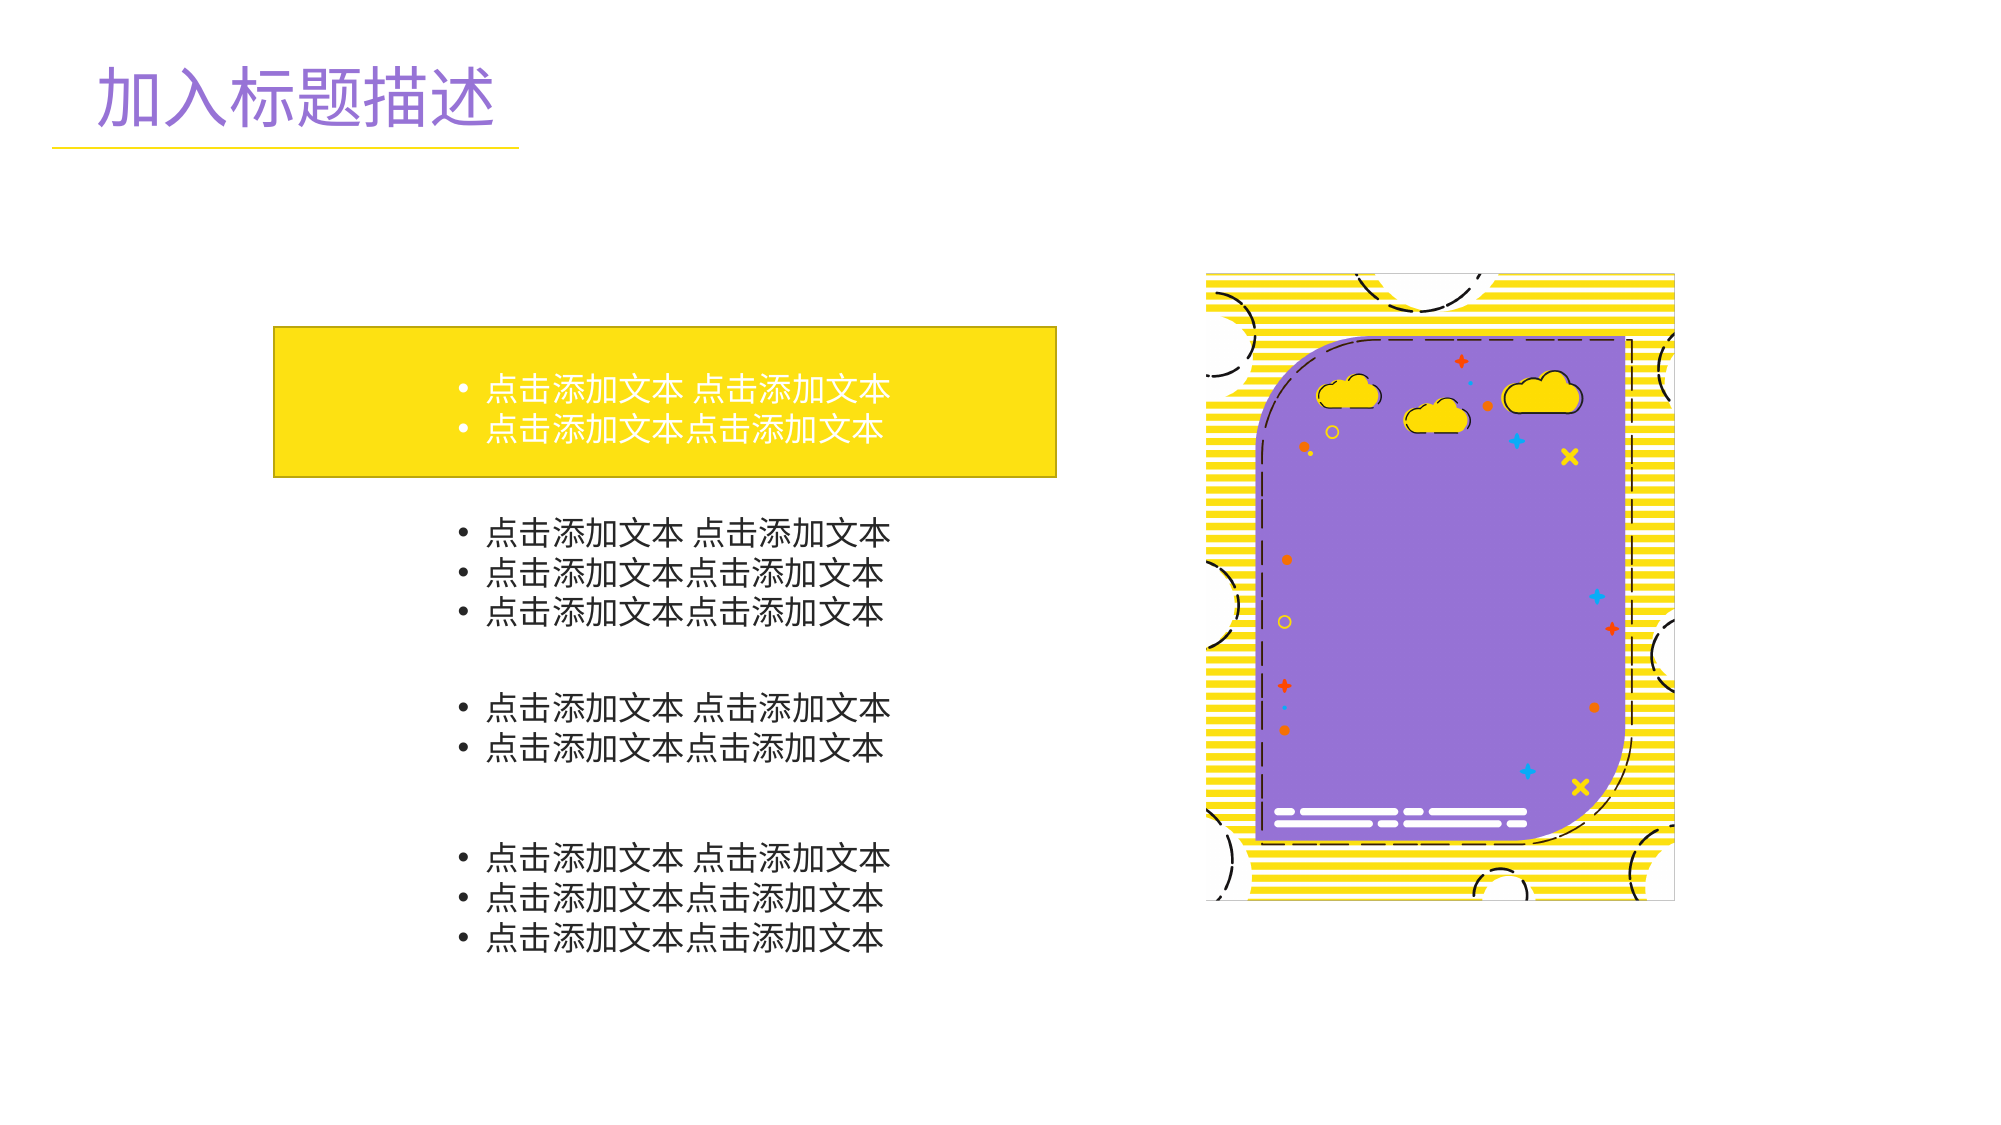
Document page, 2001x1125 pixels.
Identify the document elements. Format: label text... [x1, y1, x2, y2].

picture [1107, 171, 1761, 939]
text_box 点击添加文本 点击添加文本 点击添加文本点击添加文本 [443, 679, 939, 775]
text_box 点击添加文本 点击添加文本 点击添加文本点击添加文本 点击添加文本点击添加文本 [443, 829, 939, 1044]
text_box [29, 55, 564, 148]
text_box 点击添加文本 点击添加文本 点击添加文本点击添加文本 点击添加文本点击添加文本 [443, 504, 939, 679]
text_box 点击添加文本 点击添加文本 点击添加文本点击添加文本 [443, 360, 939, 456]
text_box [273, 326, 1057, 478]
